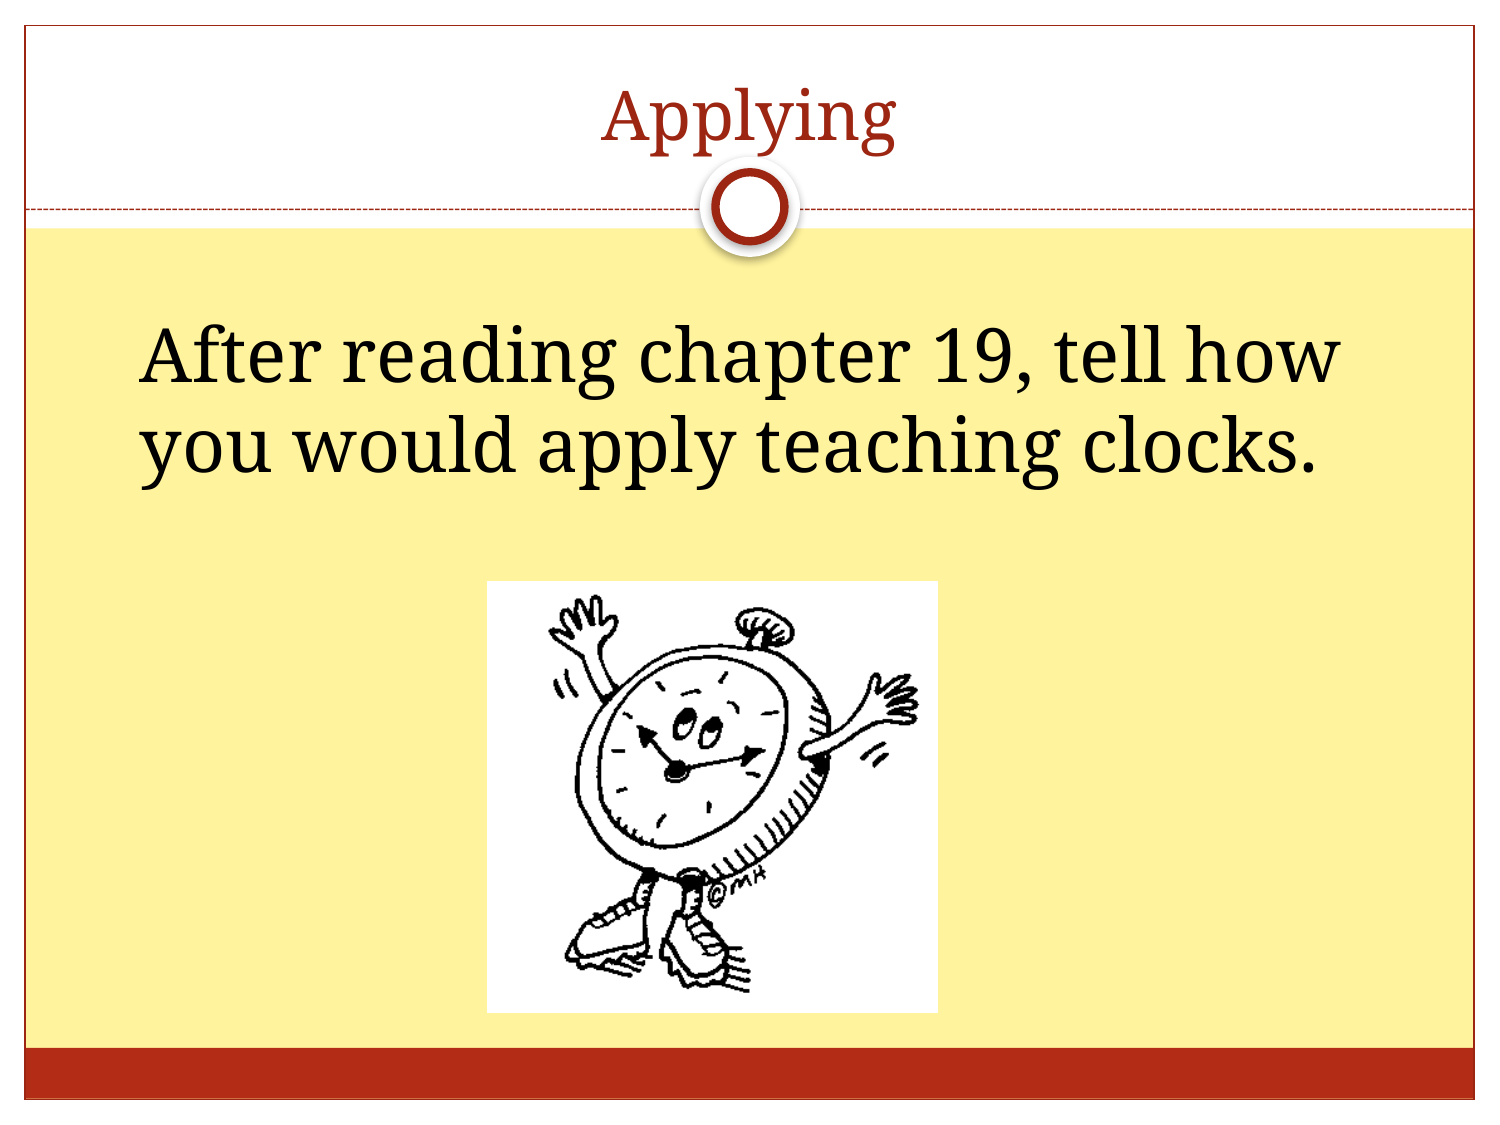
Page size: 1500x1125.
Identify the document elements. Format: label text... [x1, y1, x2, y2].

text_box After reading chapter 19, tell how you would apply teaching clocks. [124, 299, 1388, 495]
title Applying [49, 37, 1450, 162]
picture [487, 580, 938, 1013]
